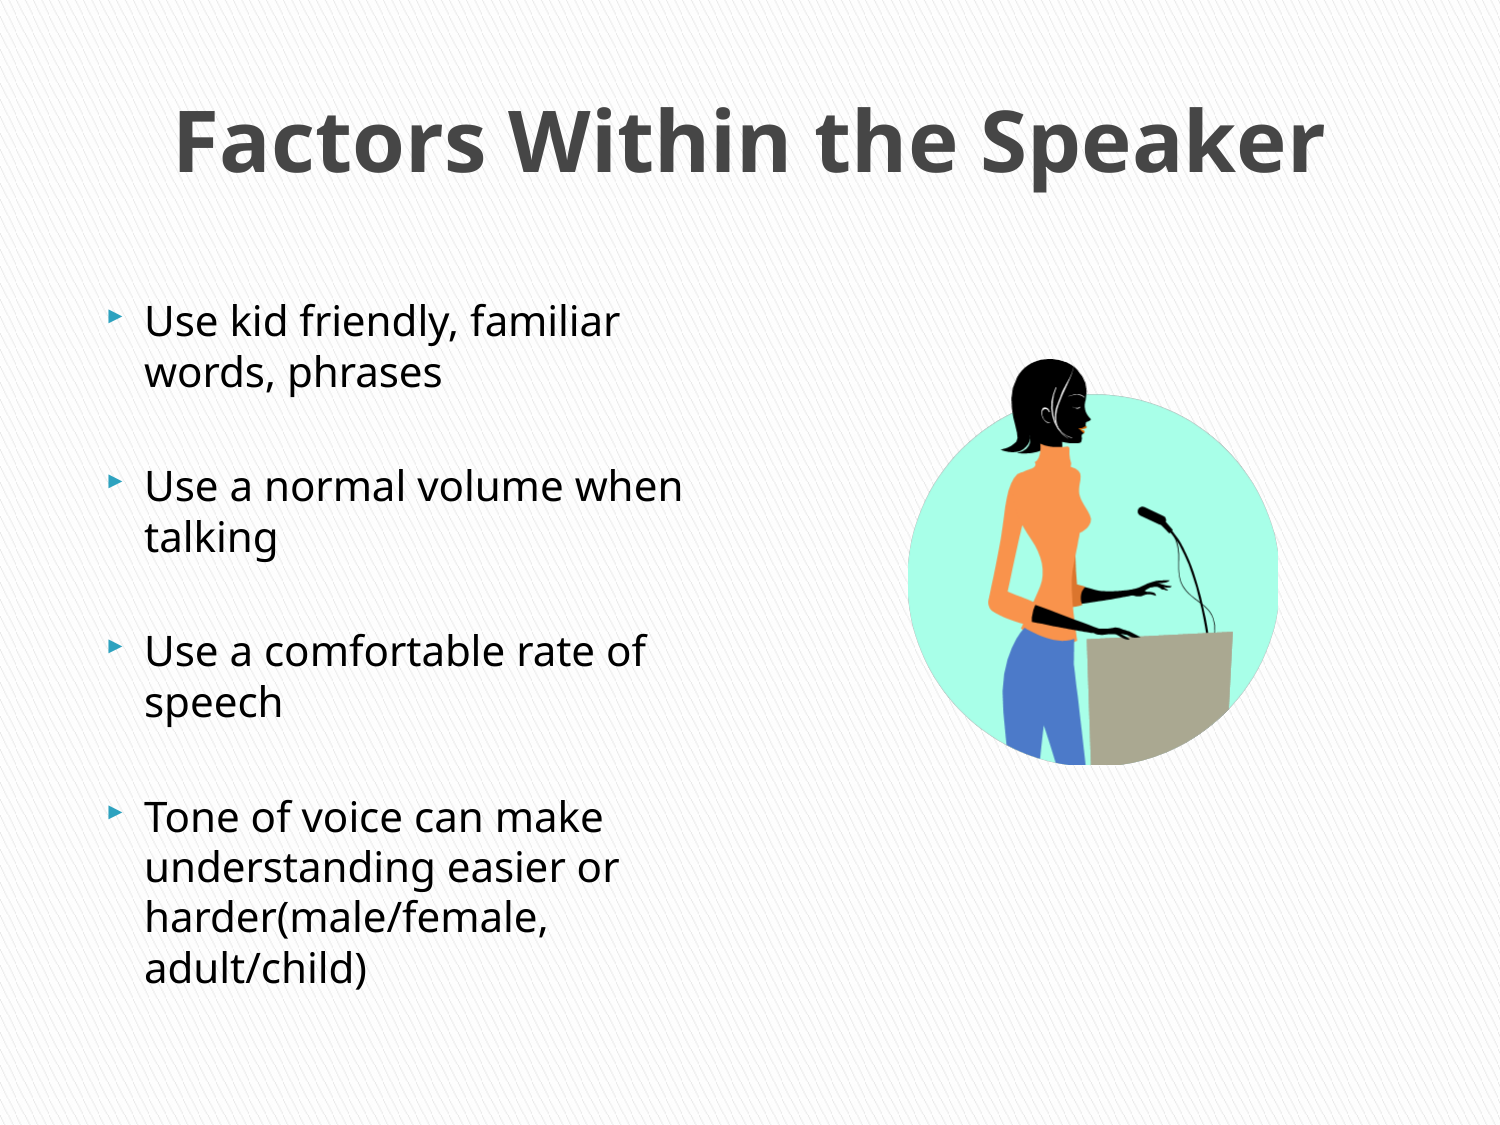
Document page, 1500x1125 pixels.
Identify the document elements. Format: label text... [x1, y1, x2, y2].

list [908, 356, 1279, 765]
list Use kid friendly, familiar words, phrases Use a normal volume when talking Use a comfortable rate of speech Tone of voice can make understanding easier or harder(male/female, adult/child) [75, 287, 738, 1000]
title Factors Within the Speaker [75, 44, 1425, 233]
